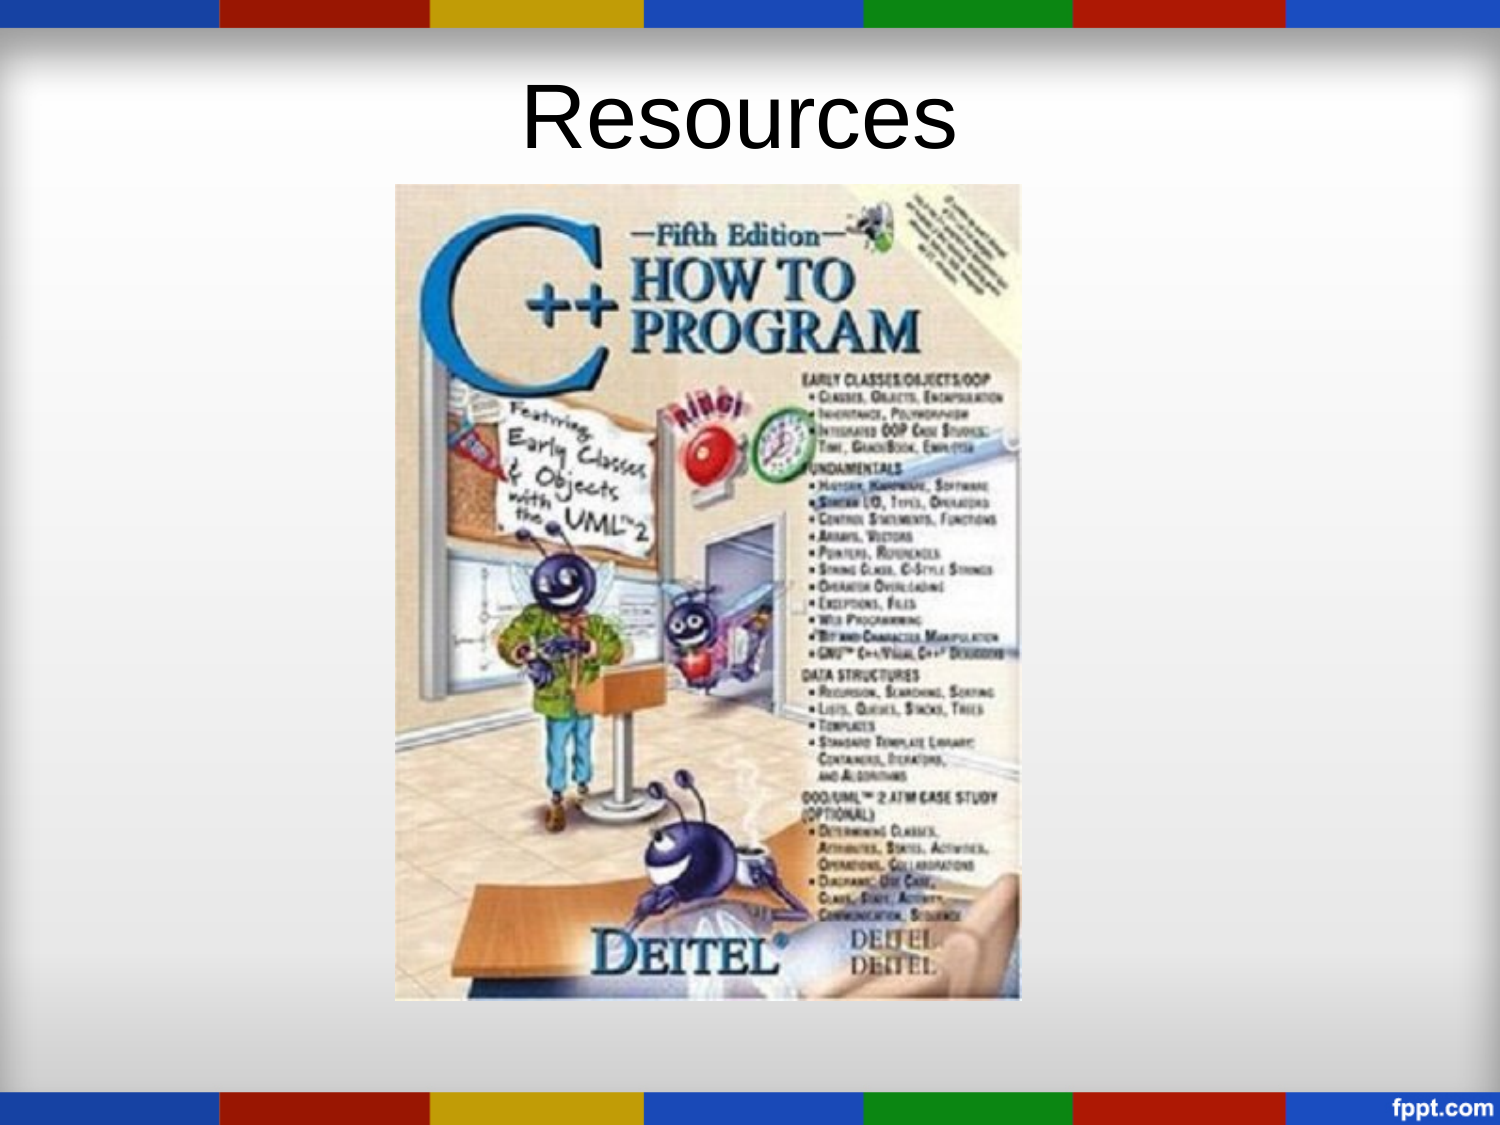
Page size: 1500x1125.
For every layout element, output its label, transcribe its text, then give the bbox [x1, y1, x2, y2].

title Resources [64, 30, 1416, 193]
picture [0, 0, 1500, 1125]
